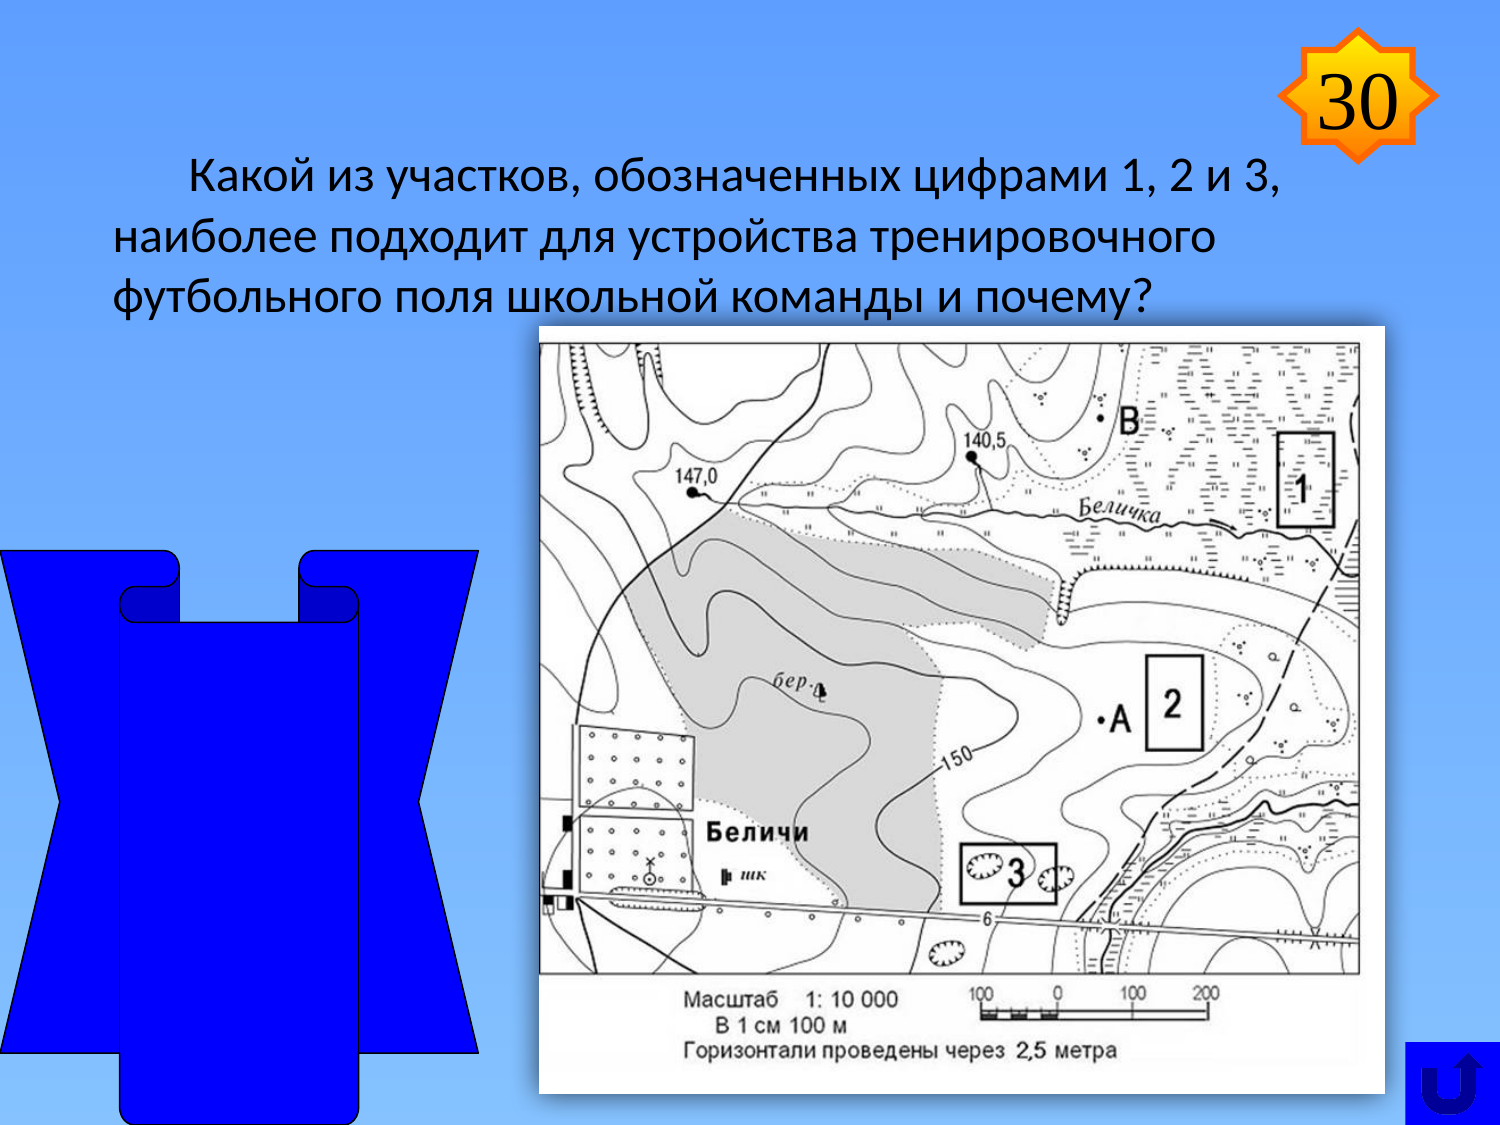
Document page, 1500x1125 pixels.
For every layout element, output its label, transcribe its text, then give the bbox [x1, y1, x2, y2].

picture [539, 326, 1385, 1095]
text_box [0, 550, 479, 1125]
text_box [1405, 1042, 1500, 1125]
text_box 30 [1281, 30, 1435, 161]
list Какой из участков, обозначенных цифрами 1, 2 и 3, наиболее подходит для устройства тренировочного футбольного поля школьной команды и почему? [41, 125, 1317, 882]
